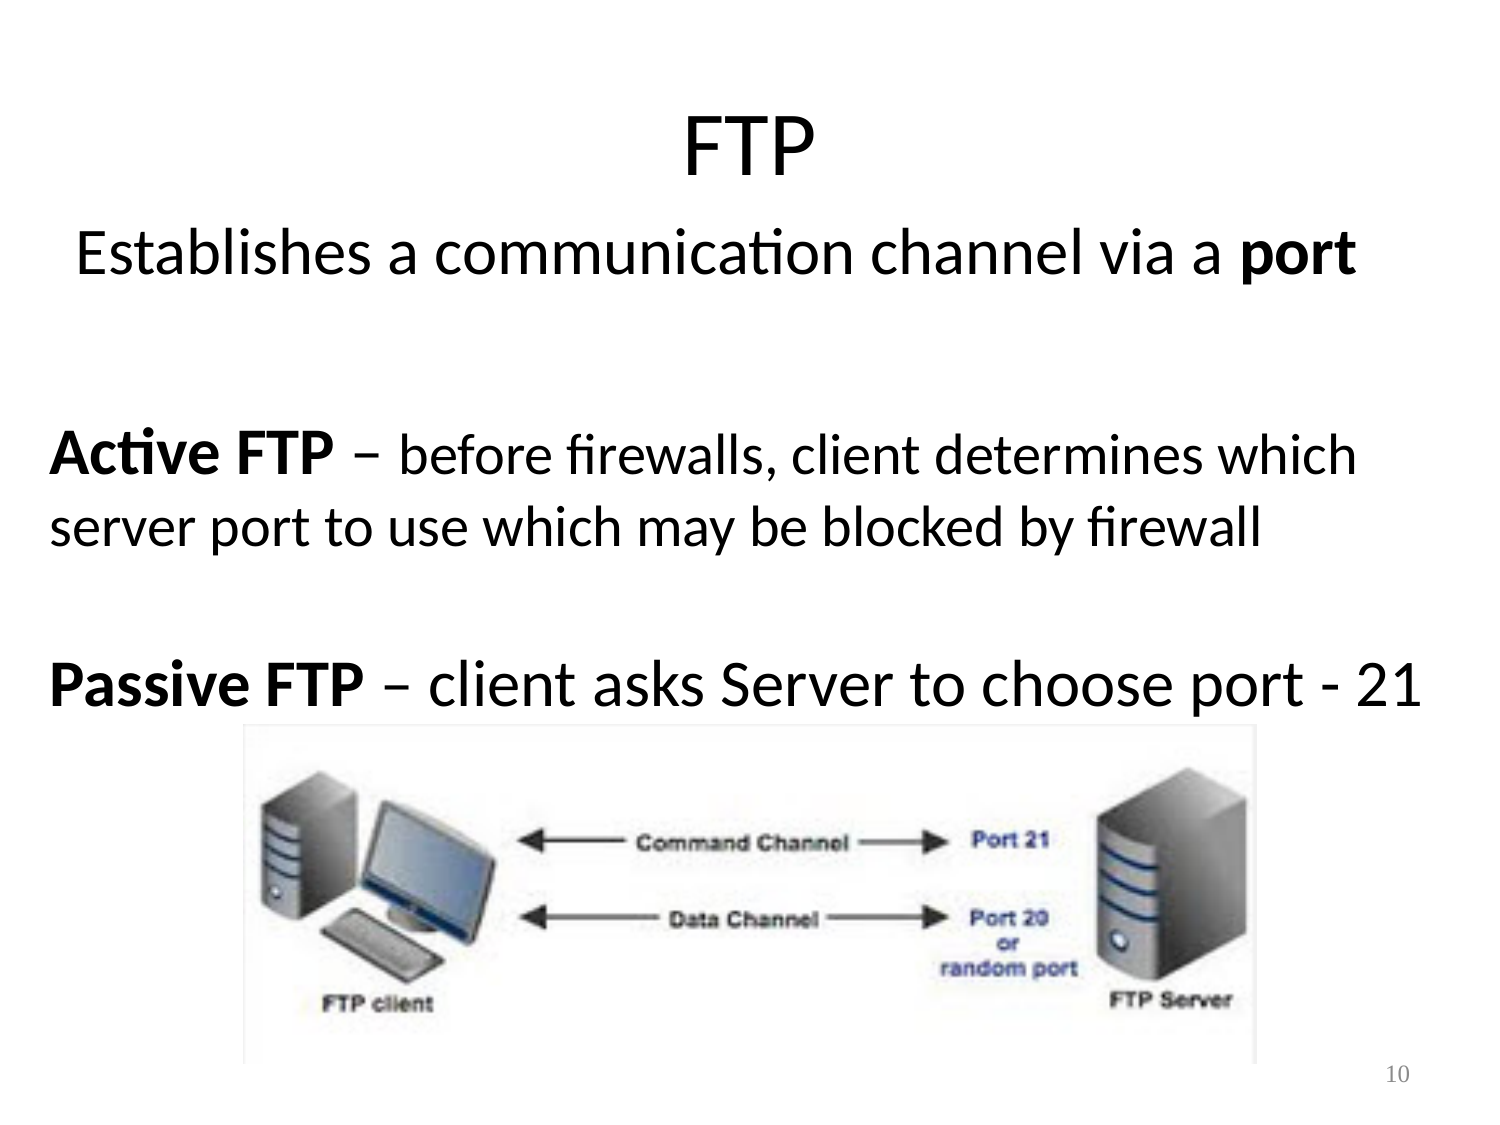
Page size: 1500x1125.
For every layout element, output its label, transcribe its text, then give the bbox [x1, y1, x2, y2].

picture [243, 724, 1257, 1065]
title FTP [75, 45, 1425, 149]
slide_number 10 [1074, 1042, 1425, 1103]
list Establishes a communication channel via a port Active FTP – before firewalls, client determines which server port to use which may be blocked by firewall Passive FTP – client asks Server to choose port - 21 [24, 149, 1463, 955]
